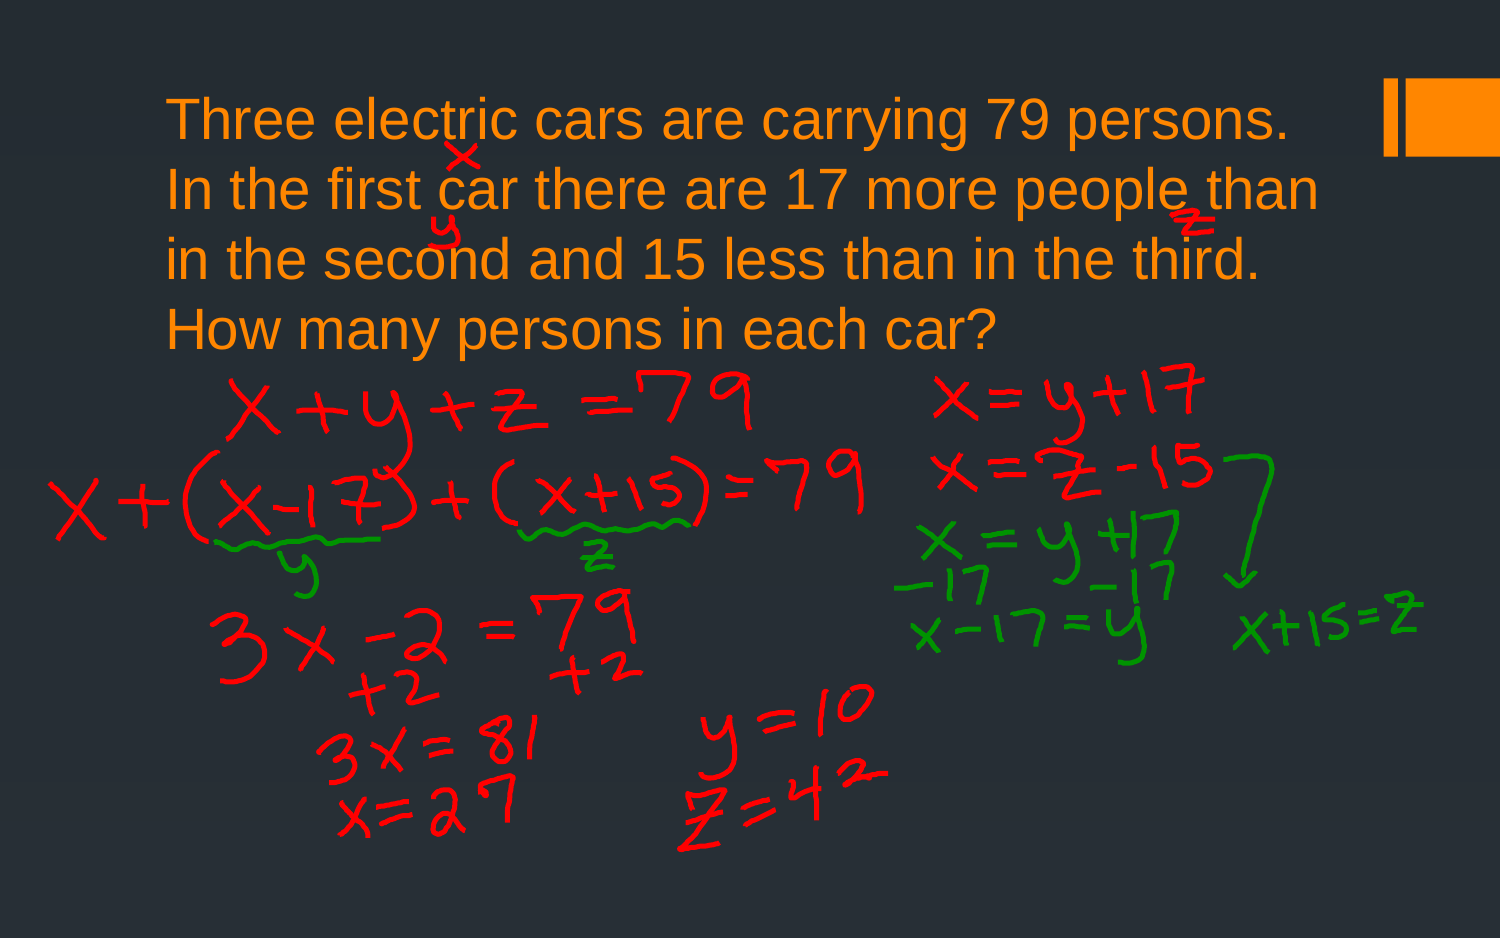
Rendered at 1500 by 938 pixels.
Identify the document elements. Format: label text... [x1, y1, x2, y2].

text_box [1098, 532, 1130, 537]
text_box [1272, 624, 1300, 628]
text_box [948, 568, 952, 602]
text_box [1392, 607, 1417, 633]
text_box [323, 409, 348, 414]
text_box [1176, 444, 1212, 487]
text_box [273, 506, 299, 511]
text_box [445, 141, 464, 157]
text_box [429, 215, 460, 249]
text_box [218, 486, 260, 528]
text_box [1036, 448, 1083, 473]
text_box [1063, 473, 1102, 499]
text_box [56, 479, 98, 541]
text_box [364, 391, 412, 479]
text_box [1011, 609, 1044, 647]
text_box [671, 457, 708, 527]
text_box [931, 456, 950, 471]
text_box [727, 475, 754, 482]
text_box [586, 492, 618, 497]
text_box [917, 526, 938, 541]
text_box [580, 555, 613, 559]
text_box [1166, 378, 1205, 389]
text_box [588, 409, 633, 414]
text_box [214, 535, 381, 551]
text_box [1064, 624, 1090, 630]
text_box [1241, 616, 1251, 630]
text_box [637, 371, 690, 423]
text_box [711, 372, 751, 431]
text_box [446, 144, 477, 171]
text_box [1132, 510, 1136, 559]
text_box [581, 397, 618, 402]
text_box [1107, 607, 1146, 665]
text_box [1089, 586, 1117, 590]
text_box [1358, 609, 1377, 614]
text_box [987, 459, 1020, 464]
text_box [955, 628, 981, 633]
text_box [1359, 617, 1380, 624]
text_box [1110, 394, 1120, 416]
text_box [953, 471, 978, 491]
text_box [332, 477, 367, 502]
text_box [916, 618, 940, 649]
text_box [765, 459, 808, 511]
text_box [933, 382, 968, 417]
text_box [627, 477, 643, 511]
text_box [1223, 454, 1274, 574]
title Three electric cars are carrying 79 persons. In the first car there are 17 more people than in the second and 15 less than in the third. How many persons in each car? [150, 211, 1350, 369]
text_box [990, 403, 1020, 407]
text_box [1232, 612, 1268, 649]
text_box [981, 530, 1015, 538]
text_box [1323, 603, 1348, 639]
text_box [594, 474, 602, 493]
text_box [1174, 218, 1216, 222]
text_box [243, 506, 270, 535]
text_box [432, 499, 469, 504]
text_box [1385, 591, 1414, 604]
text_box [995, 615, 1003, 643]
text_box [184, 451, 219, 543]
text_box [1037, 522, 1080, 584]
text_box [381, 466, 416, 530]
text_box [963, 566, 988, 605]
text_box [585, 558, 615, 571]
text_box [1093, 390, 1127, 396]
text_box [1169, 209, 1199, 219]
text_box [1053, 468, 1096, 478]
text_box [463, 157, 480, 168]
text_box [221, 480, 243, 504]
text_box [1150, 561, 1173, 600]
text_box [1141, 370, 1156, 413]
text_box [230, 379, 253, 407]
text_box [599, 496, 606, 513]
text_box [583, 540, 607, 555]
text_box [993, 473, 1027, 477]
text_box [1160, 364, 1194, 386]
text_box [986, 543, 1018, 547]
text_box [347, 504, 362, 525]
text_box [1182, 221, 1214, 235]
text_box [557, 495, 576, 513]
text_box [144, 500, 169, 504]
text_box [937, 453, 962, 490]
text_box [450, 409, 462, 430]
text_box [140, 483, 147, 528]
text_box [296, 409, 320, 413]
text_box [499, 408, 549, 432]
text_box [518, 519, 690, 541]
text_box [1111, 537, 1119, 552]
text_box [495, 390, 524, 406]
text_box [1279, 610, 1286, 624]
text_box [1066, 616, 1089, 620]
text_box [225, 385, 269, 441]
text_box [725, 493, 748, 497]
text_box [443, 391, 452, 407]
text_box [1396, 603, 1424, 607]
text_box [78, 511, 106, 539]
text_box [926, 637, 940, 653]
text_box [539, 478, 571, 515]
text_box [1309, 611, 1319, 647]
text_box [453, 502, 461, 519]
text_box [308, 486, 314, 528]
text_box [536, 479, 557, 495]
text_box [1152, 445, 1167, 489]
text_box [921, 521, 955, 560]
text_box [910, 624, 926, 638]
text_box [493, 460, 518, 525]
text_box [211, 590, 889, 850]
text_box [448, 481, 455, 499]
text_box [1107, 518, 1114, 534]
text_box [827, 450, 863, 514]
text_box [315, 392, 329, 434]
text_box [1251, 630, 1270, 654]
text_box [894, 583, 933, 590]
text_box [1116, 465, 1137, 470]
text_box [1282, 627, 1288, 646]
text_box [492, 405, 537, 410]
text_box [431, 403, 475, 412]
text_box [953, 398, 979, 420]
text_box [988, 390, 1022, 394]
text_box [277, 552, 318, 590]
text_box [1132, 569, 1138, 604]
text_box [1106, 376, 1112, 391]
text_box [934, 377, 953, 398]
text_box [48, 482, 77, 510]
text_box [939, 541, 963, 559]
text_box [1141, 511, 1178, 553]
text_box [341, 500, 381, 507]
text_box [1223, 571, 1257, 587]
text_box [1044, 380, 1084, 444]
text_box [650, 472, 681, 507]
text_box [1173, 385, 1192, 414]
text_box [252, 406, 280, 434]
